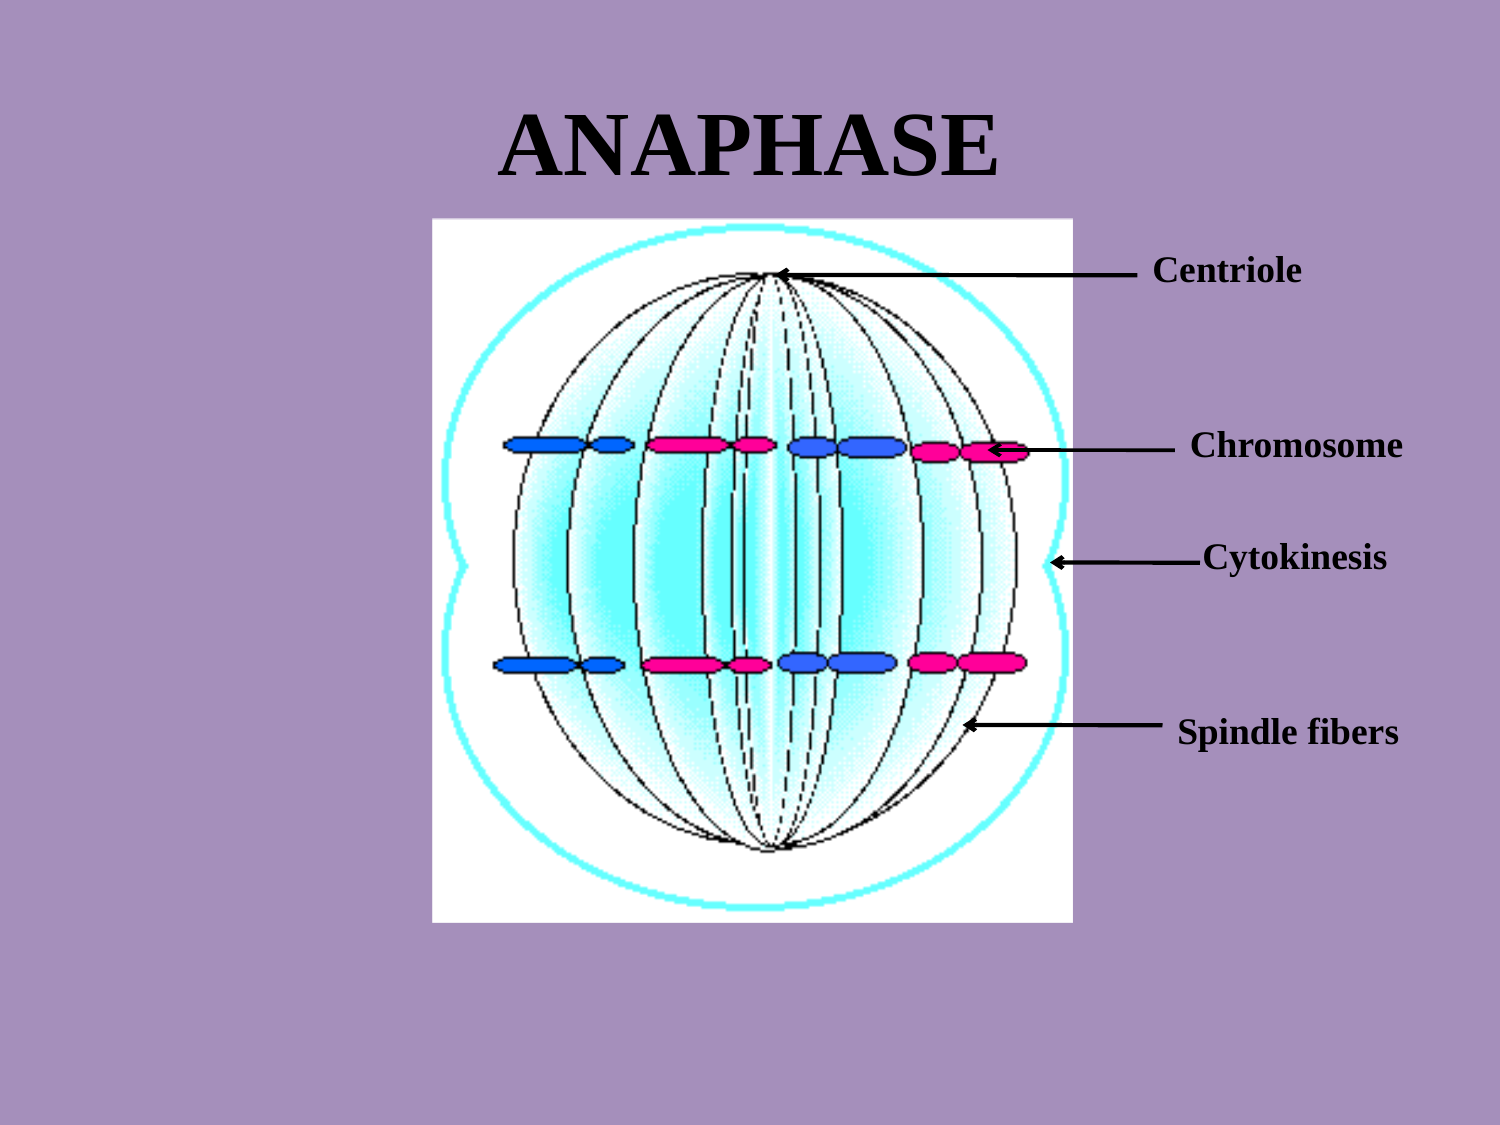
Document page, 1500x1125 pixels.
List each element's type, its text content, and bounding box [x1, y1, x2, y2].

text_box Spindle fibers [1162, 699, 1425, 760]
text_box Centriole [1137, 237, 1400, 298]
text_box Cytokinesis [1187, 524, 1463, 585]
title ANAPHASE [75, 45, 1425, 233]
text_box Chromosome [1175, 412, 1425, 473]
picture [399, 220, 1104, 922]
